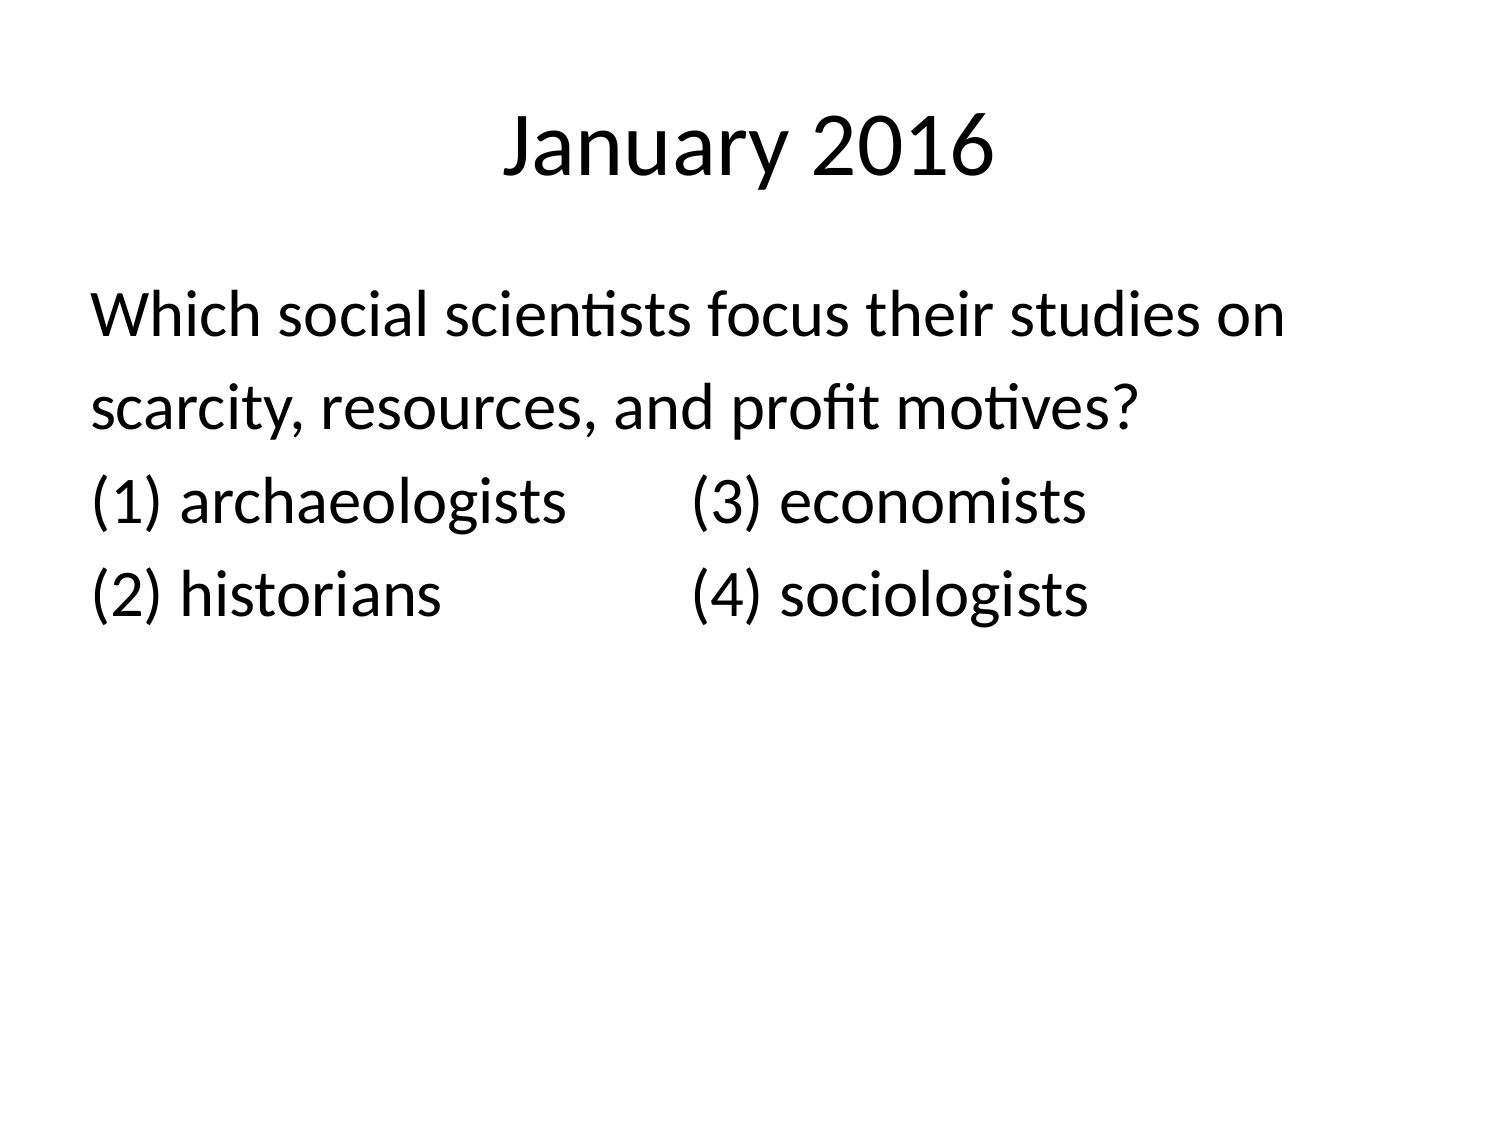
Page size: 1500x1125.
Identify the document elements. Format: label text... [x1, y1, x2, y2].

list Which social scientists focus their studies on scarcity, resources, and profit motives? (1) archaeologists (3) economists (2) historians (4) sociologists [75, 262, 1425, 1005]
title January 2016 [75, 45, 1425, 233]
